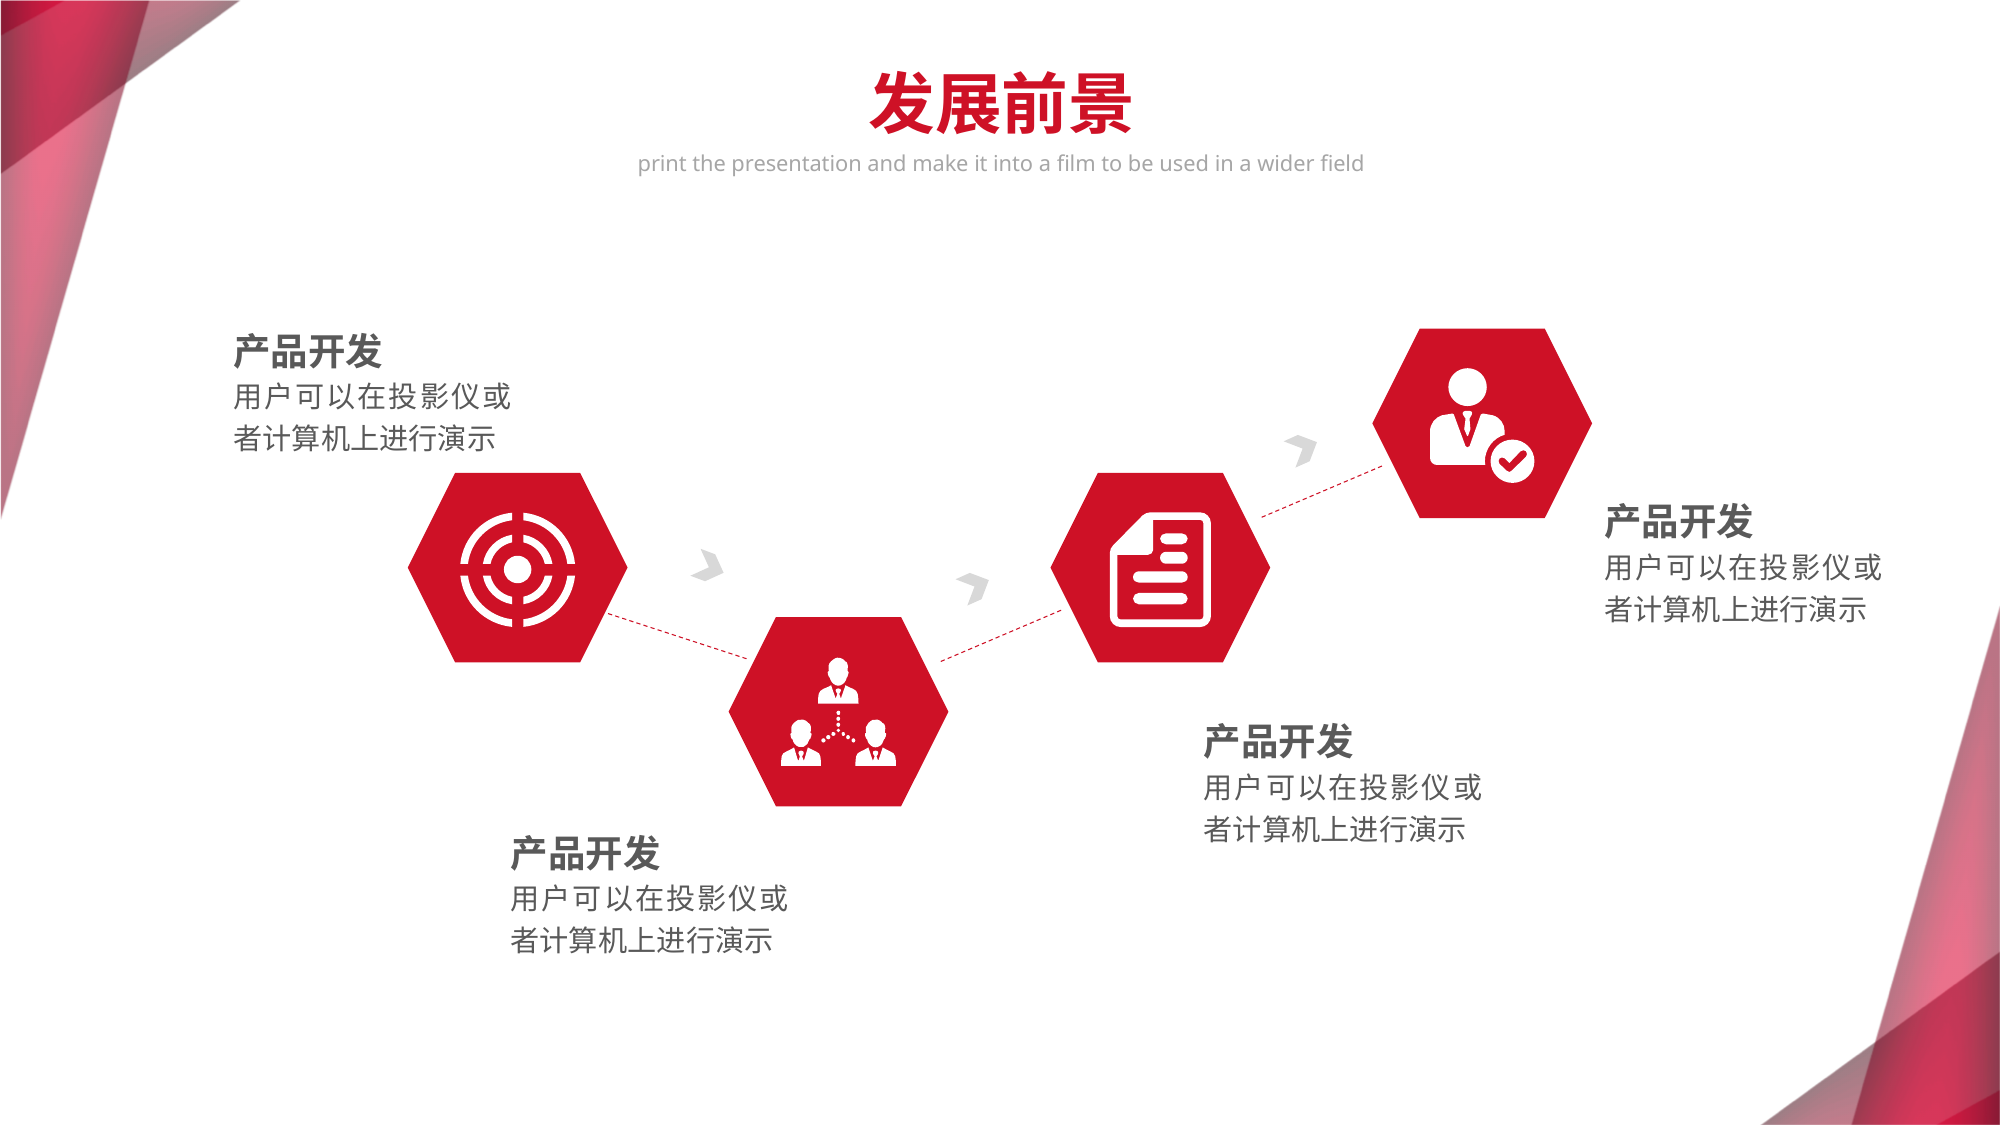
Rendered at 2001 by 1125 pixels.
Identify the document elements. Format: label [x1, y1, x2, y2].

text_box [495, 813, 805, 1008]
text_box [608, 465, 1382, 663]
text_box [1589, 481, 1898, 676]
text_box [218, 311, 527, 505]
text_box [1280, 433, 1319, 465]
text_box [1188, 701, 1498, 896]
picture [1, 1, 303, 519]
picture [1698, 606, 2000, 1124]
text_box [544, 54, 1459, 184]
text_box [407, 472, 628, 663]
text_box [728, 616, 949, 807]
text_box [1372, 328, 1593, 519]
text_box [1050, 472, 1271, 663]
